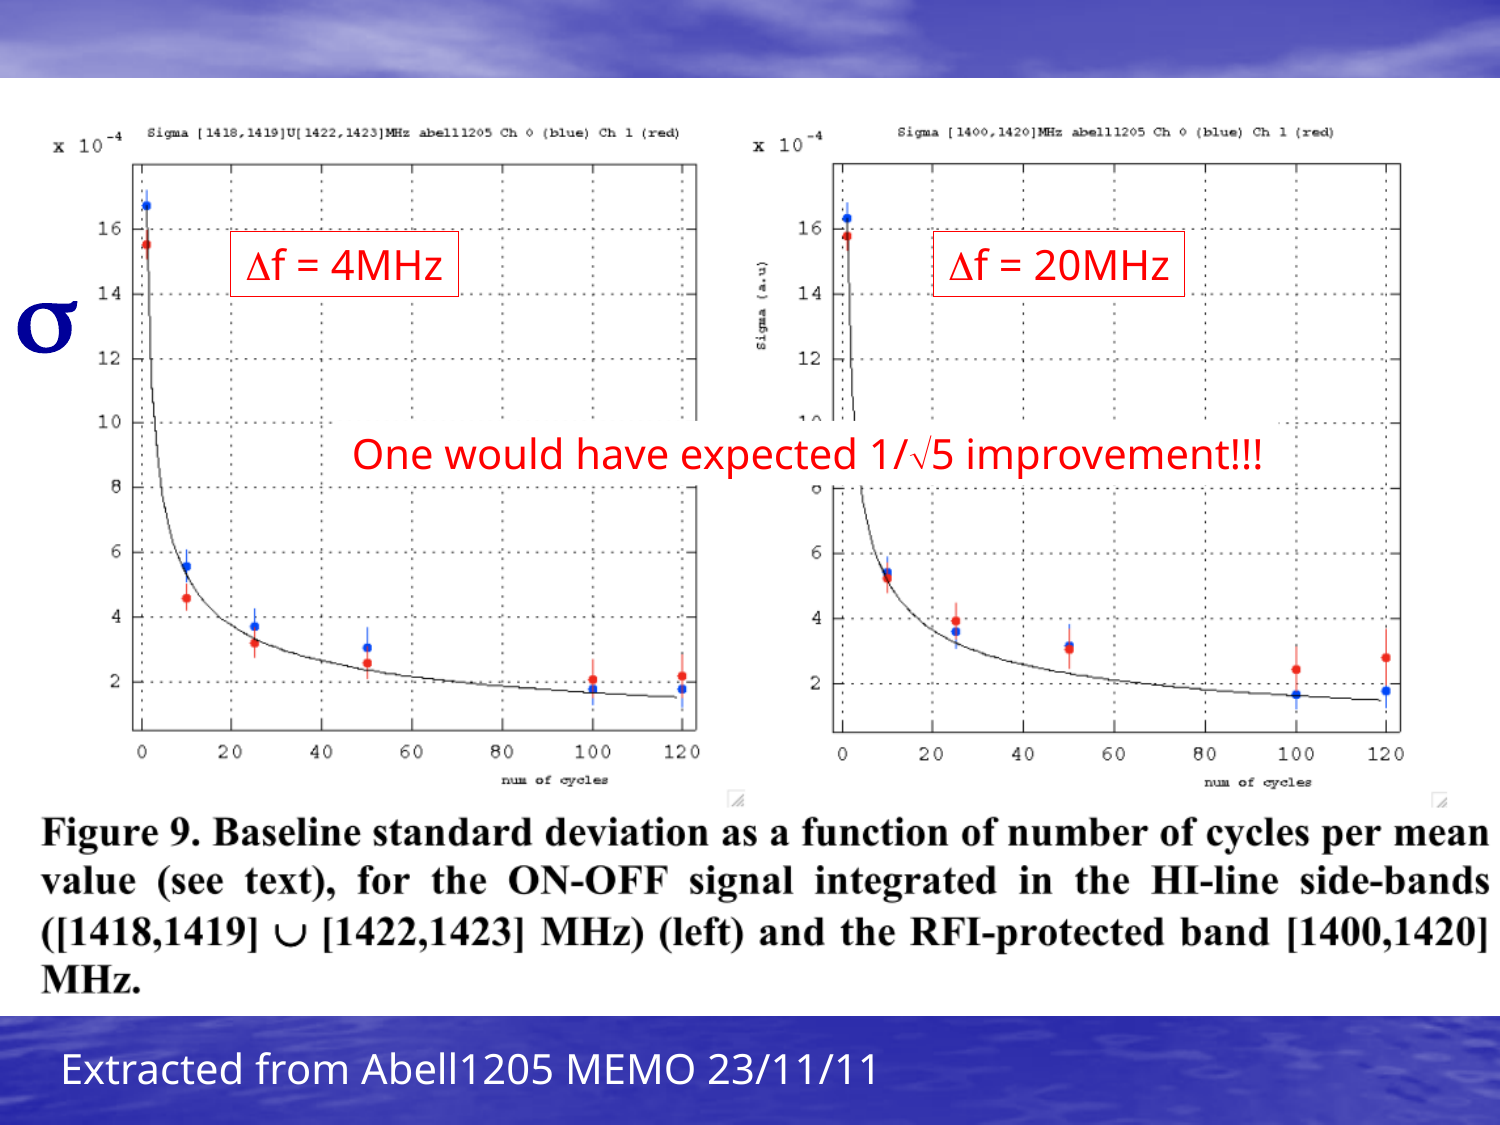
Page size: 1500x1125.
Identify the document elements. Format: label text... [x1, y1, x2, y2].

picture [0, 77, 1500, 1016]
text_box Extracted from Abell1205 MEMO 23/11/11 [45, 1035, 897, 1100]
